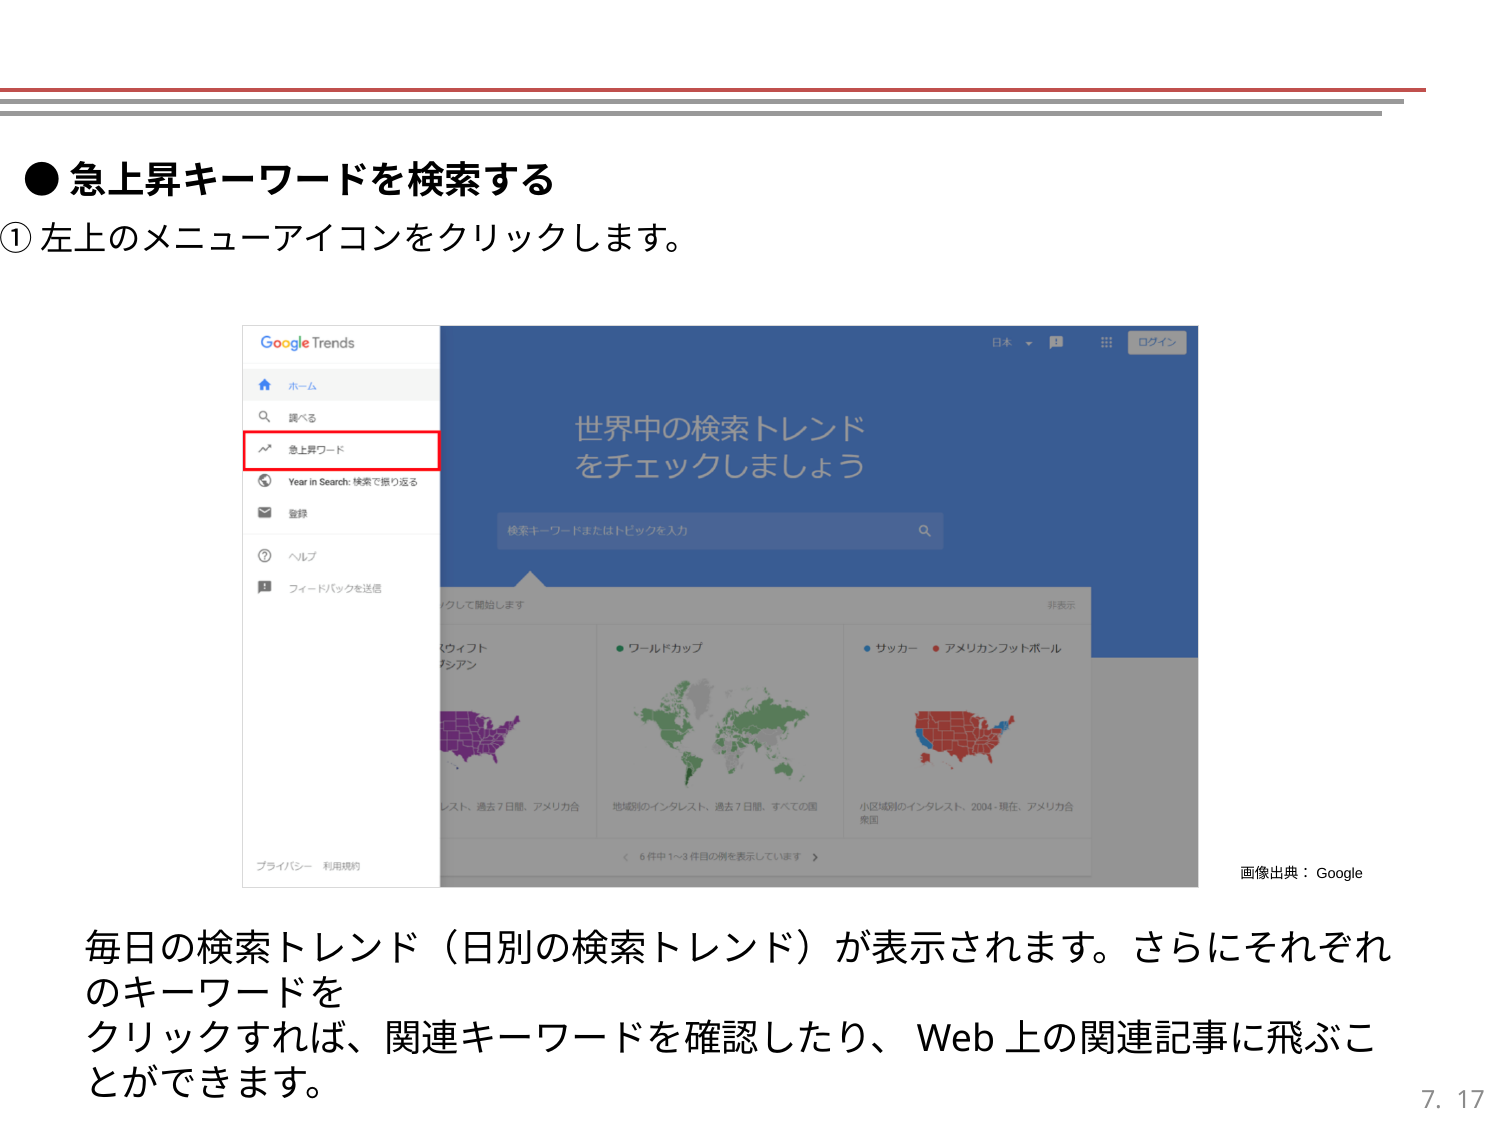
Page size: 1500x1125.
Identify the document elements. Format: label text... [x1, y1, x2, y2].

slide_number 16 [1381, 1065, 1500, 1125]
text_box 毎日の検索トレンド（日別の検索トレンド）が表示されます。さらにそれぞれのキーワードを クリックすれば、関連キーワードを確認したり、Web上の関連記事に飛ぶことができます。 [69, 916, 1424, 1112]
text_box ①左上のメニューアイコンをクリックします。 [0, 209, 715, 265]
picture [241, 325, 1200, 888]
text_box 画像出典：Google [1222, 856, 1378, 890]
text_box ●急上昇キーワードを検索する [6, 148, 574, 209]
